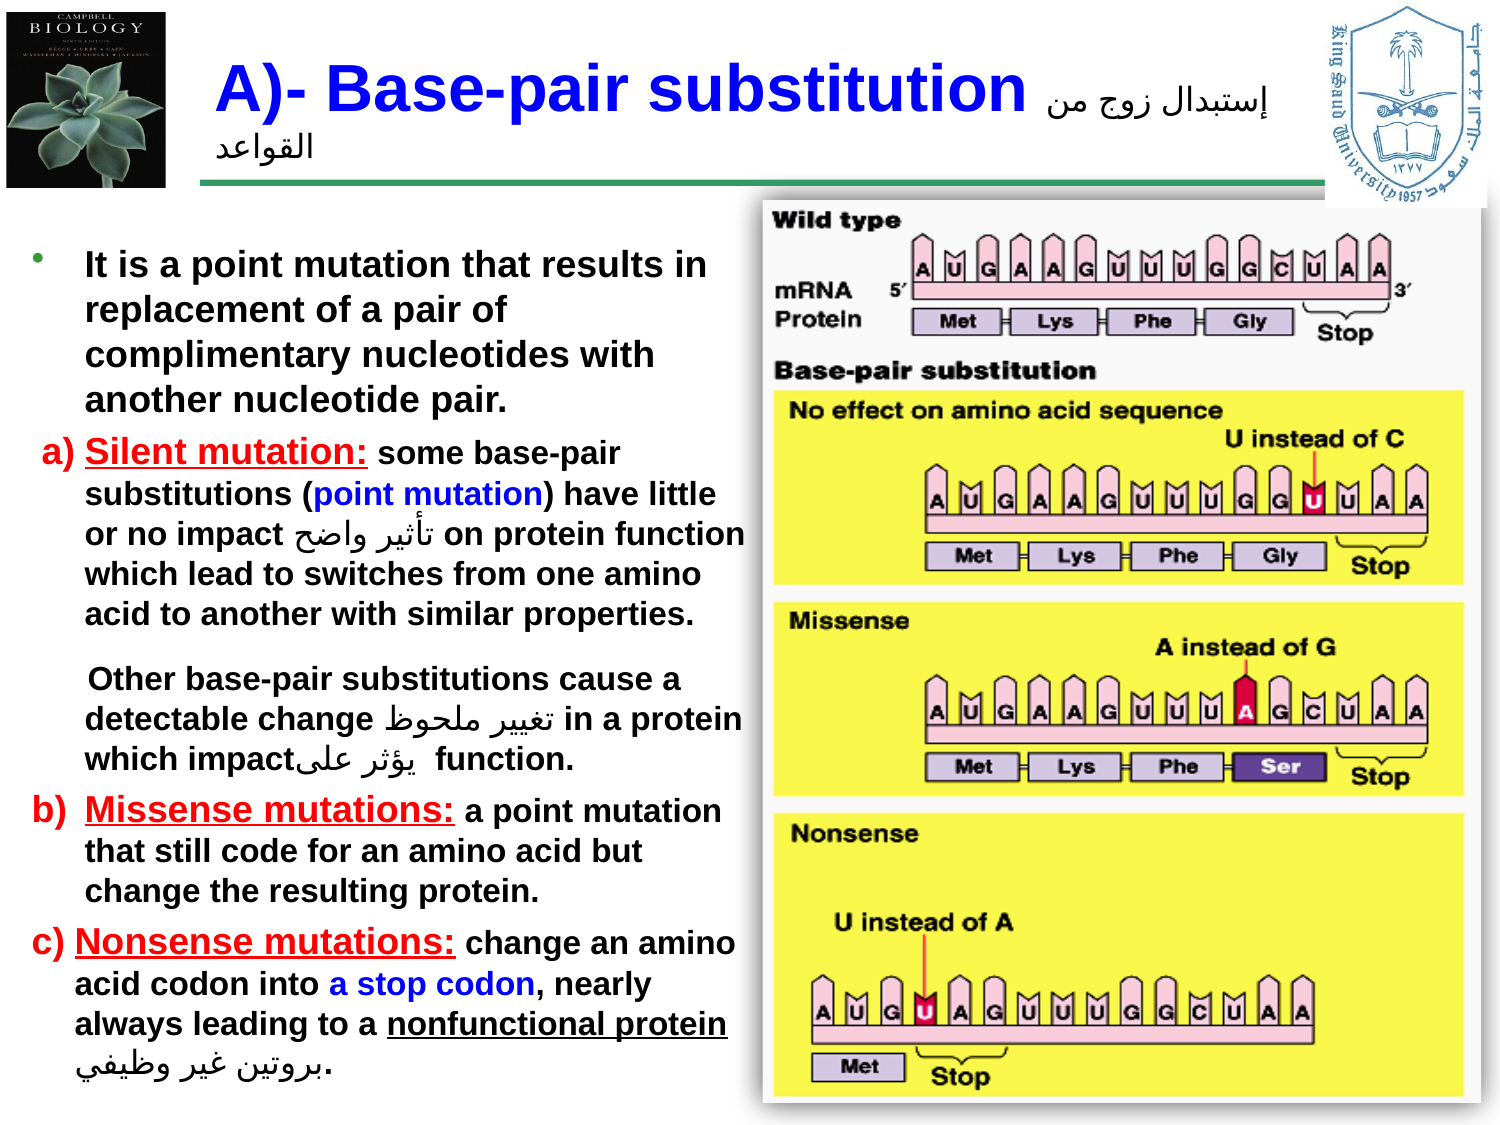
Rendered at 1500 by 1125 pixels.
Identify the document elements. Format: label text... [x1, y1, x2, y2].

list It is a point mutation that results in replacement of a pair of complimentary nucleotides with another nucleotide pair. Silent mutation: some base-pair substitutions (point mutation) have little or no impact تأثير واضح on protein function which lead to switches from one amino acid to another with similar properties. Other base-pair substitutions cause a detectable change تغيير ملحوظ in a protein which impactيؤثر على function. Missense mutations: a point mutation that still code for an amino acid but change the resulting protein. Nonsense mutations: change an amino acid codon into a stop codon, nearly always leading to a nonfunctional protein بروتين غير وظيفي. [12, 232, 740, 1090]
picture [762, 209, 1482, 1104]
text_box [5, 0, 1488, 209]
